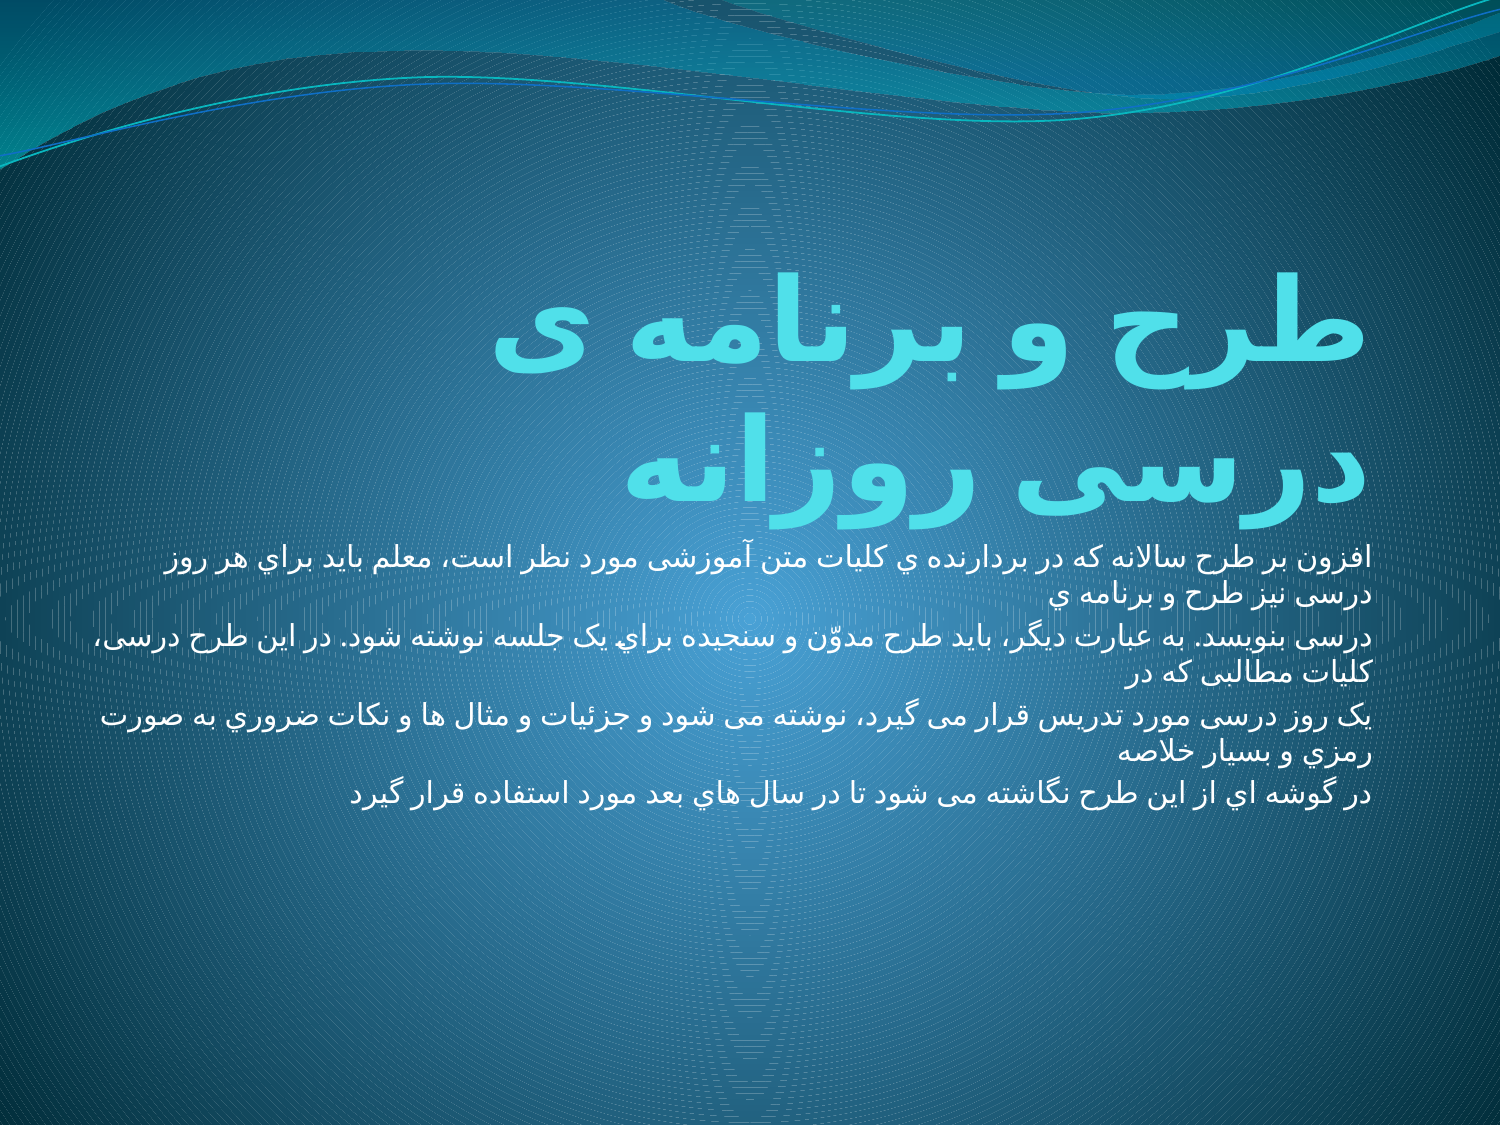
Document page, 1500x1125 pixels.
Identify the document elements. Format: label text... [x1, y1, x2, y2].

subtitle افزون بر طرح سالانه که در بردارنده ي کلیات متن آموزشی مورد نظر است، معلم باید براي هر روز درسی نیز طرح و برنامه ي درسی بنویسد. به عبارت دیگر، باید طرح مدوّن و سنجیده براي یک جلسه نوشته شود. در این طرح درسی، کلیات مطالبی که در یک روز درسی مورد تدریس قرار می گیرد، نوشته می شود و جزئیات و مثال ها و نکات ضروري به صورت رمزي و بسیار خلاصه در گوشه اي از این طرح نگاشته می شود تا در سال هاي بعد مورد استفاده قرار گیرد [87, 529, 1376, 818]
title طرح و برنامه ی درسی روزانه [87, 224, 1376, 525]
